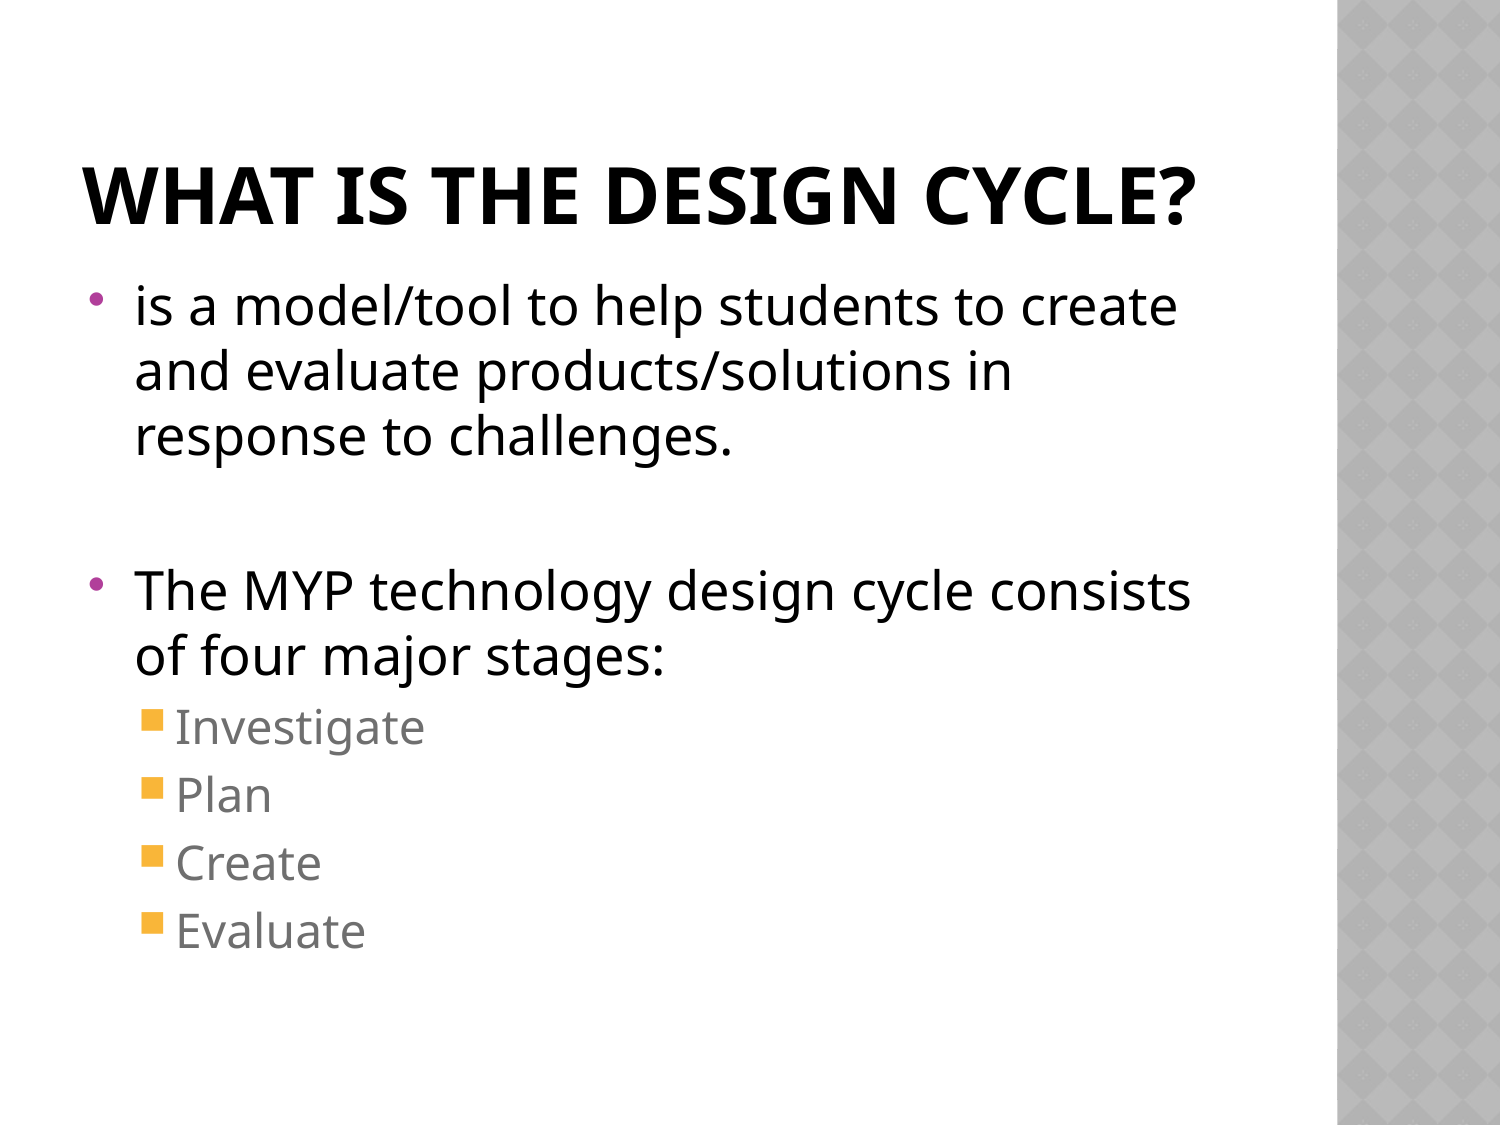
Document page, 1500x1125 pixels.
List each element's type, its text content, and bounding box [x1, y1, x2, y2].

list is a model/tool to help students to create and evaluate products/solutions in response to challenges. The MYP technology design cycle consists of four major stages: Investigate Plan Create Evaluate [75, 264, 1263, 1059]
title What is the design cycle? [75, 52, 1263, 240]
